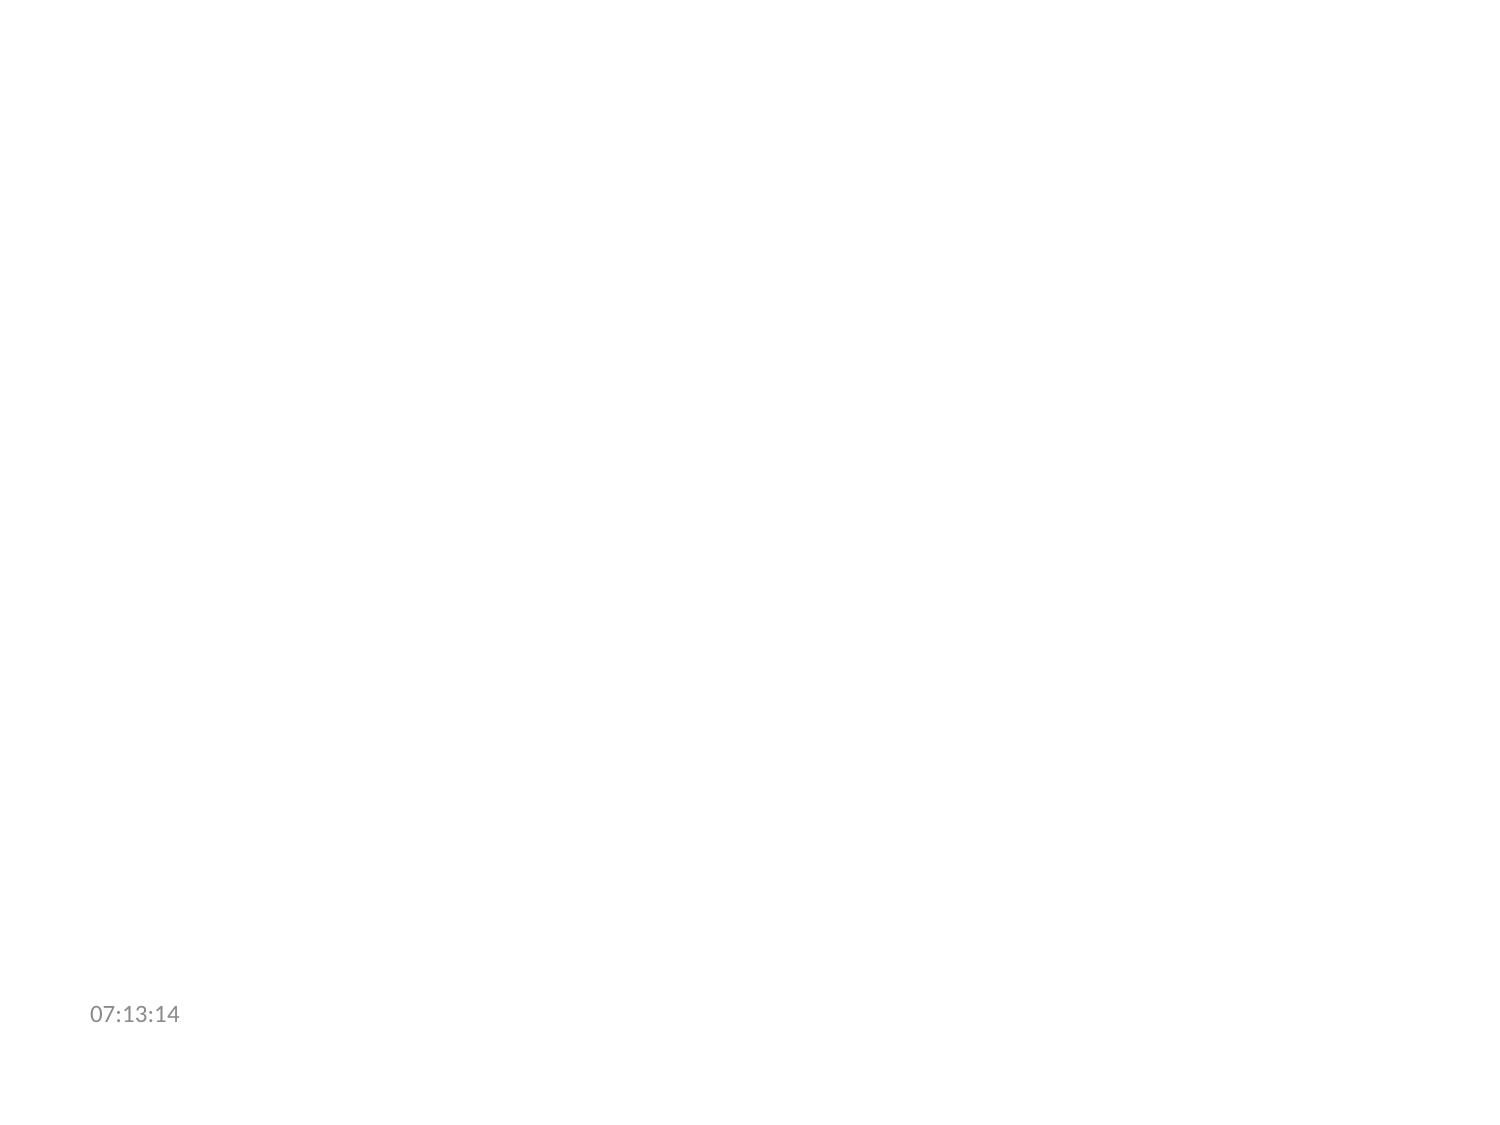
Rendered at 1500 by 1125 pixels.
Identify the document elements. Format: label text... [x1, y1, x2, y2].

text_box 15:35:09 [75, 982, 425, 1043]
